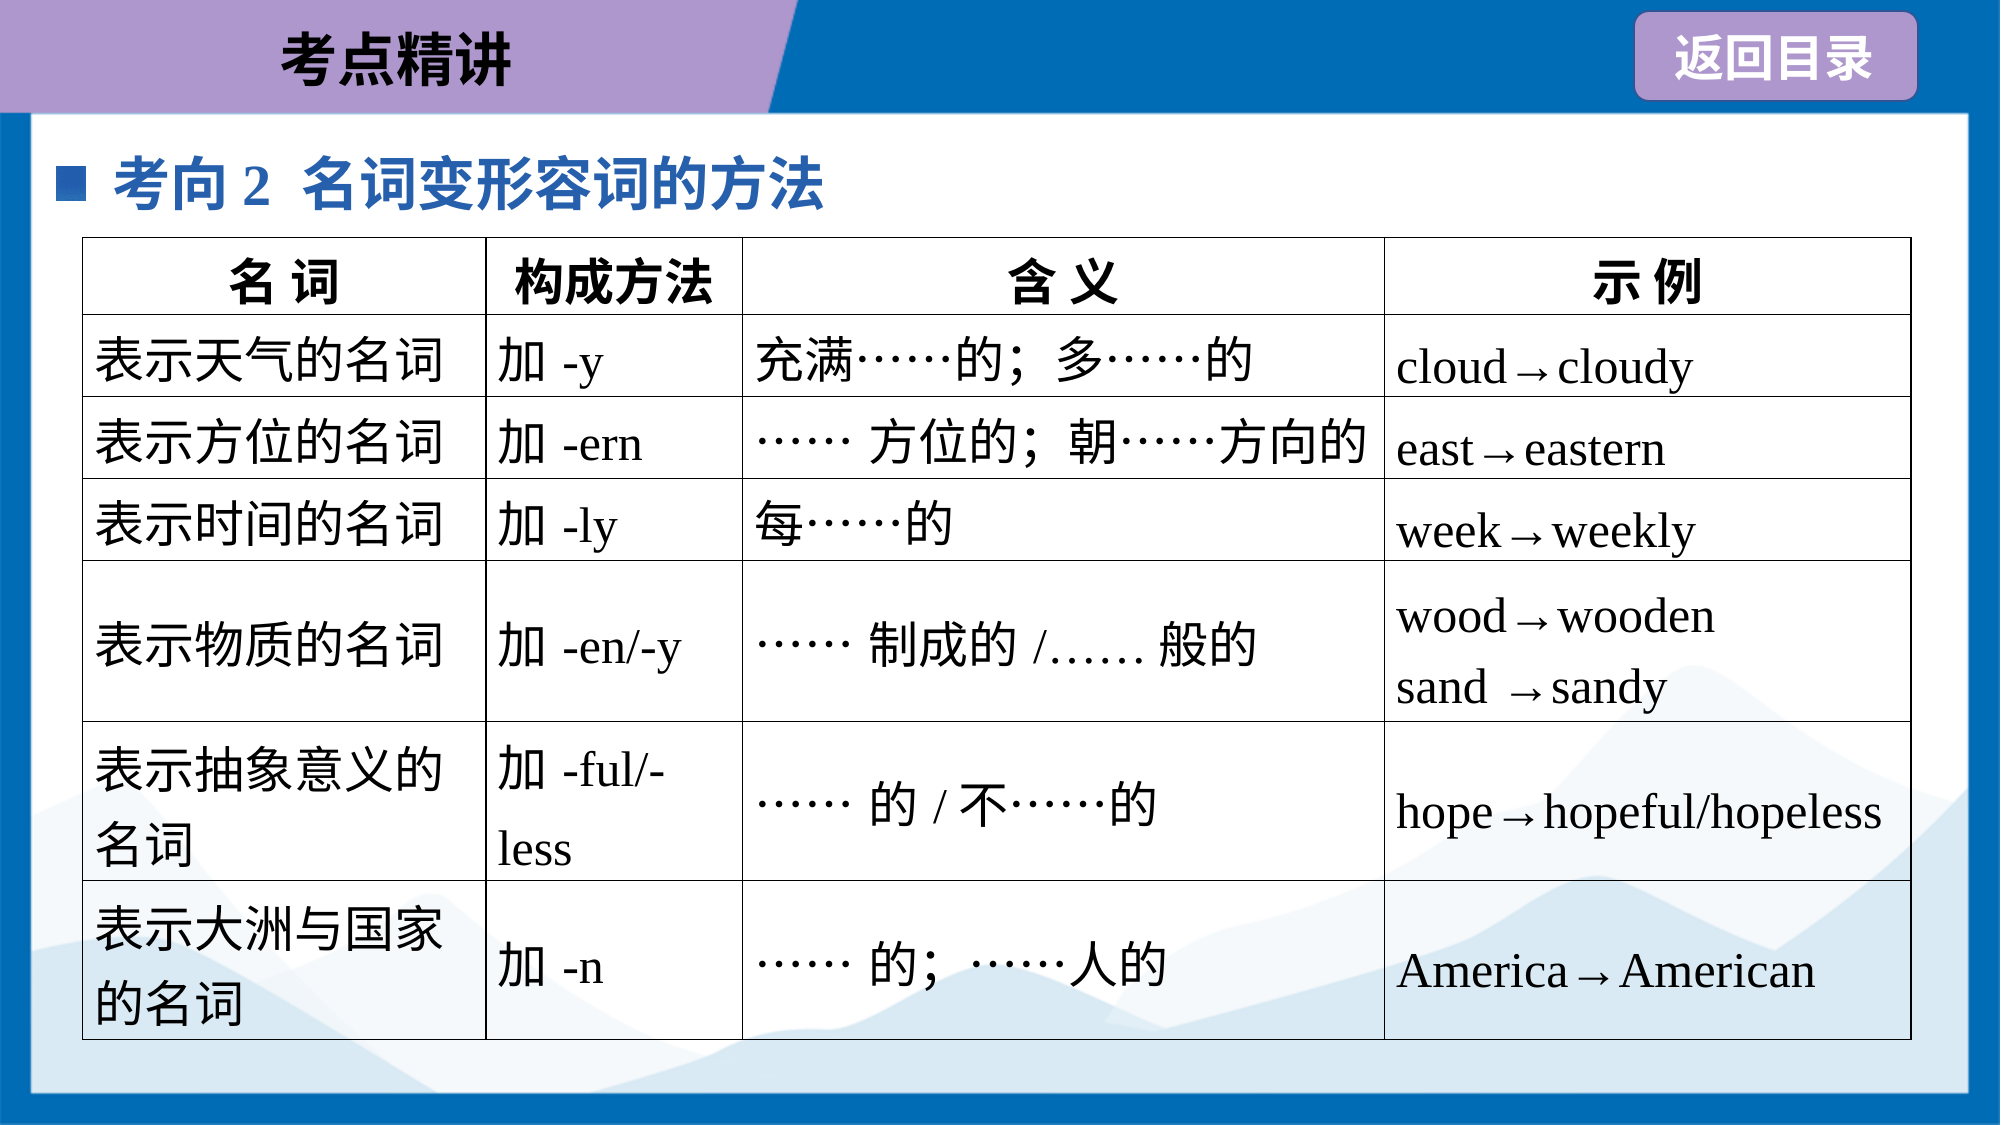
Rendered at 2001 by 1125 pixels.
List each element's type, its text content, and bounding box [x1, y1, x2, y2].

table_header 构成方法 [487, 238, 742, 314]
table_cell 加-ern [487, 397, 742, 478]
table_cell 加-ly [487, 479, 742, 560]
table_cell 加-n [487, 881, 742, 1039]
text_box 考向2 名词变形容词的方法 [112, 146, 1917, 217]
table_cell cloud→cloudy [1385, 315, 1910, 396]
table_cell hope→hopeful/hopeless [1385, 722, 1910, 880]
table_cell America→American [1385, 881, 1910, 1039]
table_cell 表示大洲与国家 的名词 [83, 881, 485, 1039]
table_cell ……制成的/……般的 [743, 561, 1384, 721]
table_cell east→eastern [1385, 397, 1910, 478]
table_cell ……的/不……的 [743, 722, 1384, 880]
table_cell 加-y [487, 315, 742, 396]
table_cell wood→wooden sand →sandy [1385, 561, 1910, 721]
table_cell 每……的 [743, 479, 1384, 560]
table_cell 加-en/-y [487, 561, 742, 721]
table_cell 表示时间的名词 [83, 479, 485, 560]
table_cell ……方位的；朝……方向的 [743, 397, 1384, 478]
table_cell week→weekly [1385, 479, 1910, 560]
table_cell 充满……的；多……的 [743, 315, 1384, 396]
table_header 含 义 [743, 238, 1384, 314]
table_cell 表示天气的名词 [83, 315, 485, 396]
table_cell 表示抽象意义的 名词 [83, 722, 485, 880]
table_cell 加-ful/-less [487, 722, 742, 880]
picture [0, 0, 2000, 1125]
table_cell 表示物质的名词 [83, 561, 485, 721]
table_header 示 例 [1385, 238, 1910, 314]
table_cell ……的；……人的 [743, 881, 1384, 1039]
table_header 名 词 [83, 238, 485, 314]
table_cell 表示方位的名词 [83, 397, 485, 478]
